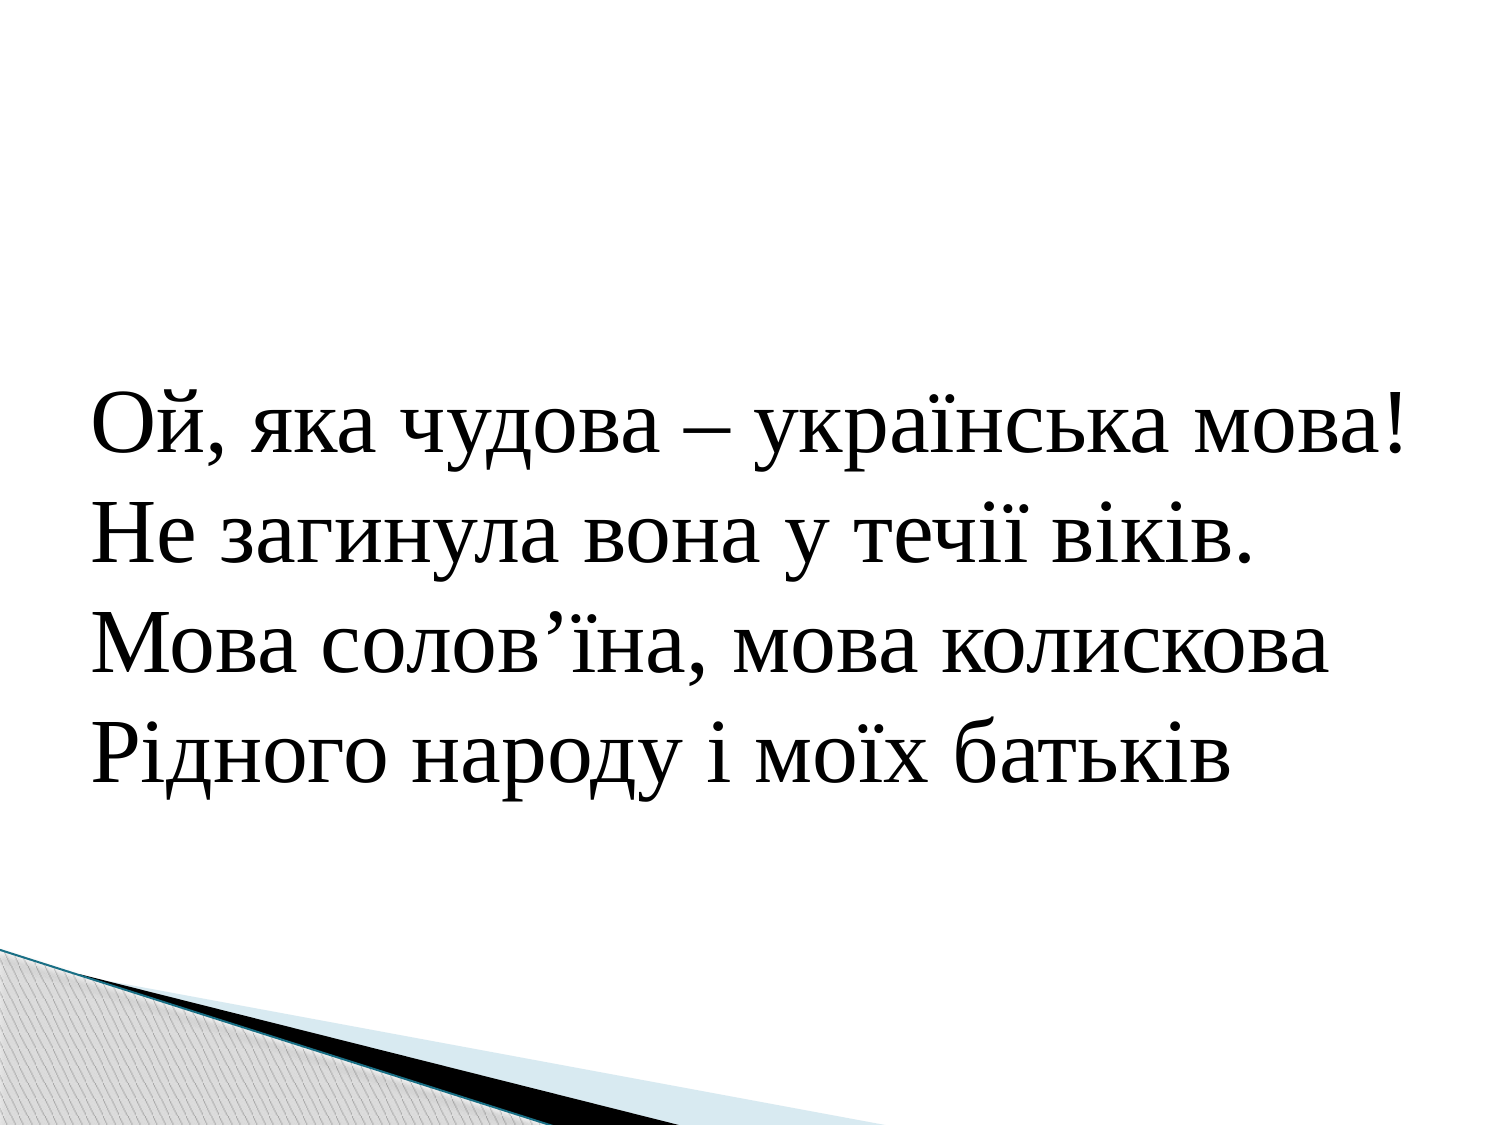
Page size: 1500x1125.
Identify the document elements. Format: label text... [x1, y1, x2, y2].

text_box Ой, яка чудова – українська мова! Не загинула вона у течії віків. Мова солов’їна, мова колискова Рідного народу і моїх батьків [74, 4, 1428, 809]
